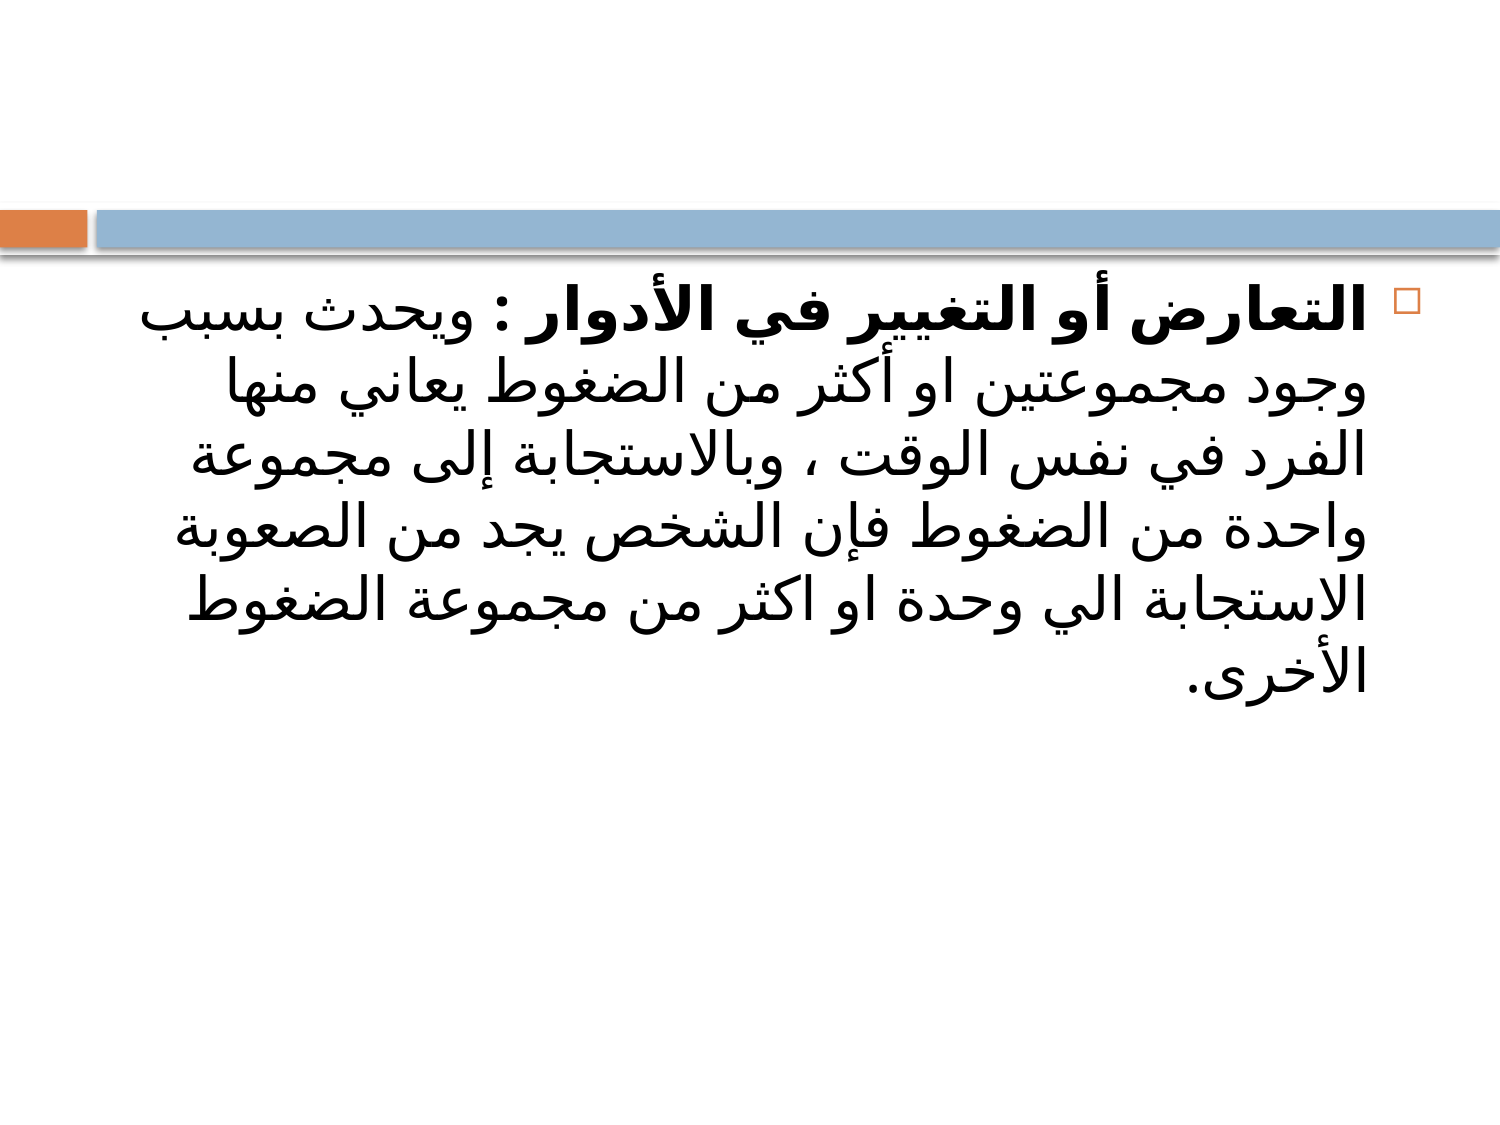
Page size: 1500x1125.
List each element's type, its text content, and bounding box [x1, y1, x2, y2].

list التعارض أو التغيير في الأدوار : ويحدث بسبب وجود مجموعتين او أكثر من الضغوط يعاني منها الفرد في نفس الوقت ، وبالاستجابة إلى مجموعة واحدة من الضغوط فإن الشخص يجد من الصعوبة الاستجابة الي وحدة او اكثر من مجموعة الضغوط الأخرى. [100, 262, 1438, 1000]
